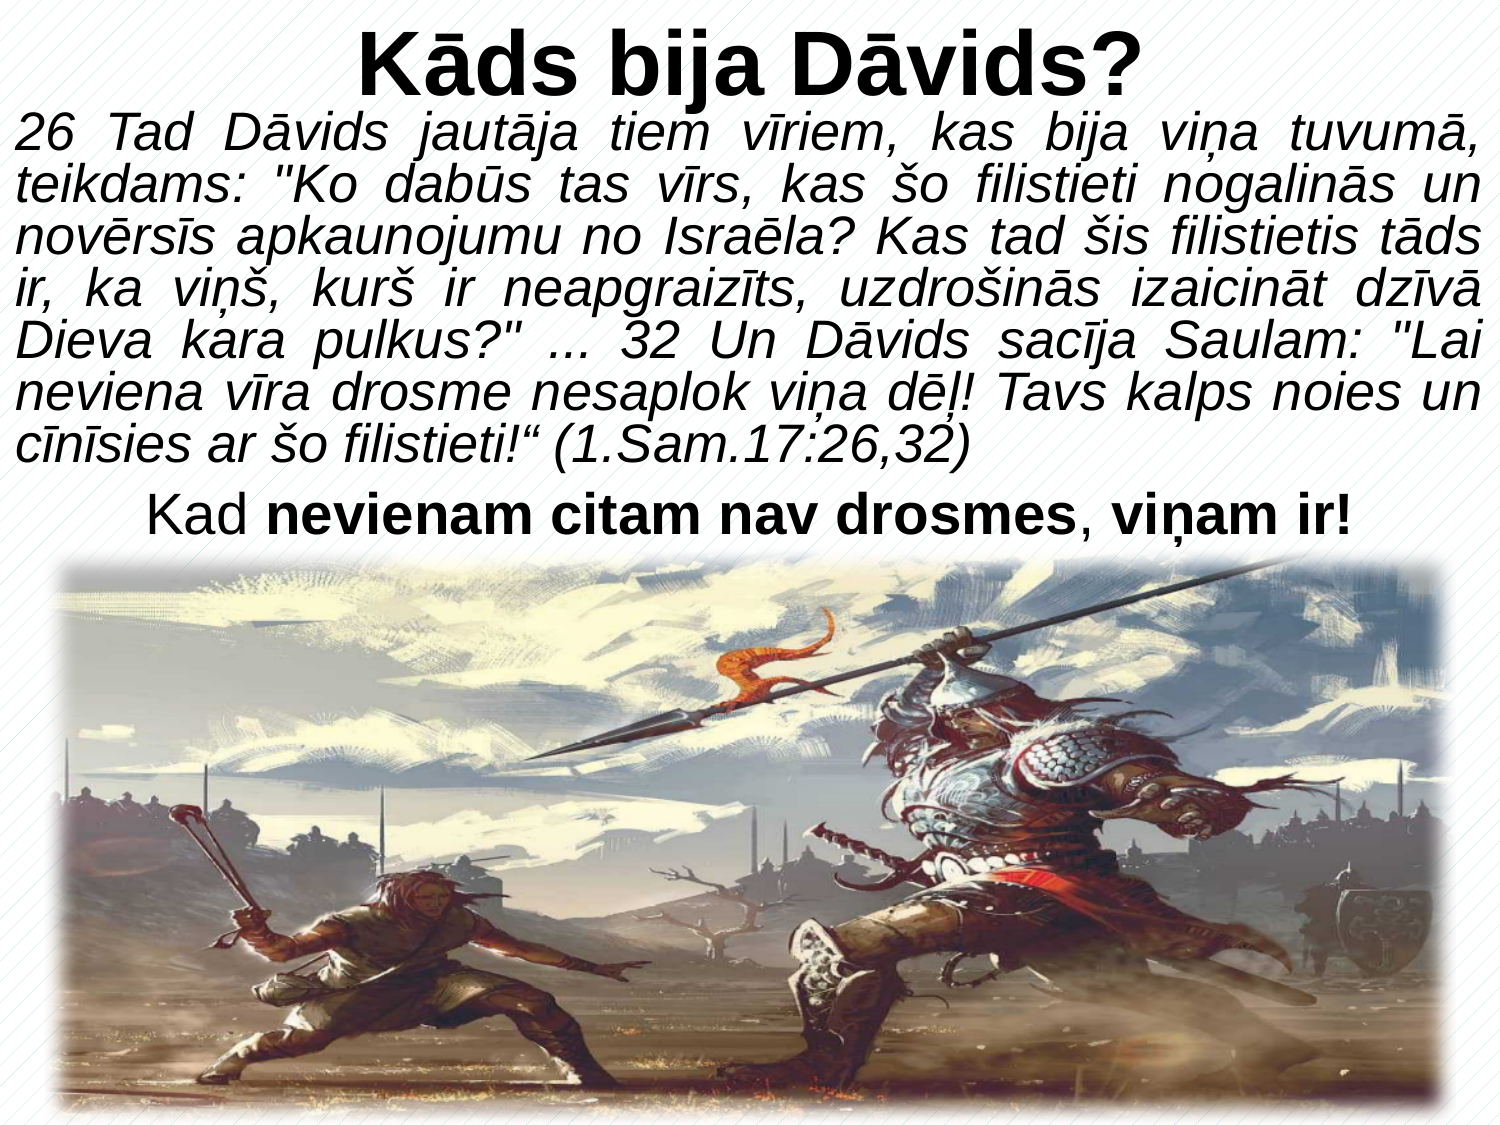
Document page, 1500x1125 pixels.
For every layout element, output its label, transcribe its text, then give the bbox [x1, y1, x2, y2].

picture [43, 546, 1456, 1125]
text_box Kāds bija Dāvids? [76, 0, 1427, 118]
text_box Kad nevienam citam nav drosmes, viņam ir! [0, 468, 1500, 554]
list 26 Tad Dāvids jautāja tiem vīriem, kas bija viņa tuvumā, teikdams: "Ko dabūs tas vīrs, kas šo filistieti nogalinās un novērsīs apkaunojumu no Israēla? Kas tad šis filistietis tāds ir, ka viņš, kurš ir neapgraizīts, uzdrošinās izaicināt dzīvā Dieva kara pulkus?" ... 32 Un Dāvids sacīja Saulam: "Lai neviena vīra drosme nesaplok viņa dēļ! Tavs kalps noies un cīnīsies ar šo filistieti!“ (1.Sam.17:26,32) [0, 101, 1500, 280]
